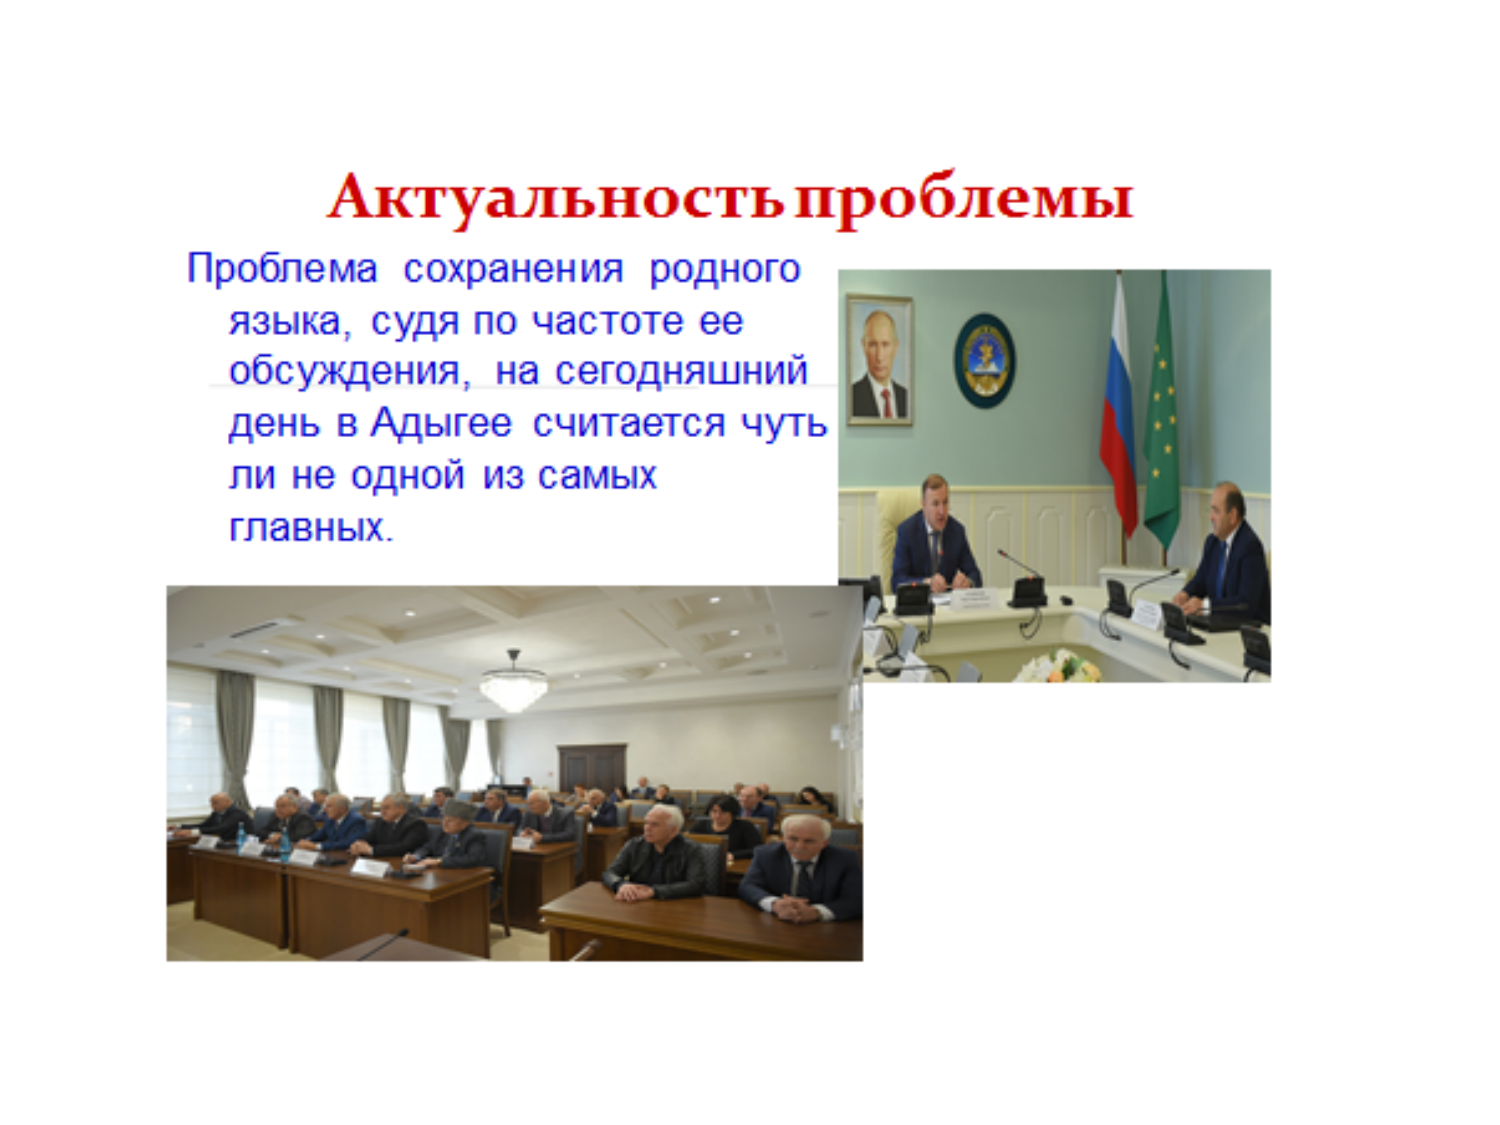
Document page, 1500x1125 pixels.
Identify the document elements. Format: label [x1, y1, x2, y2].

picture [135, 101, 1329, 997]
